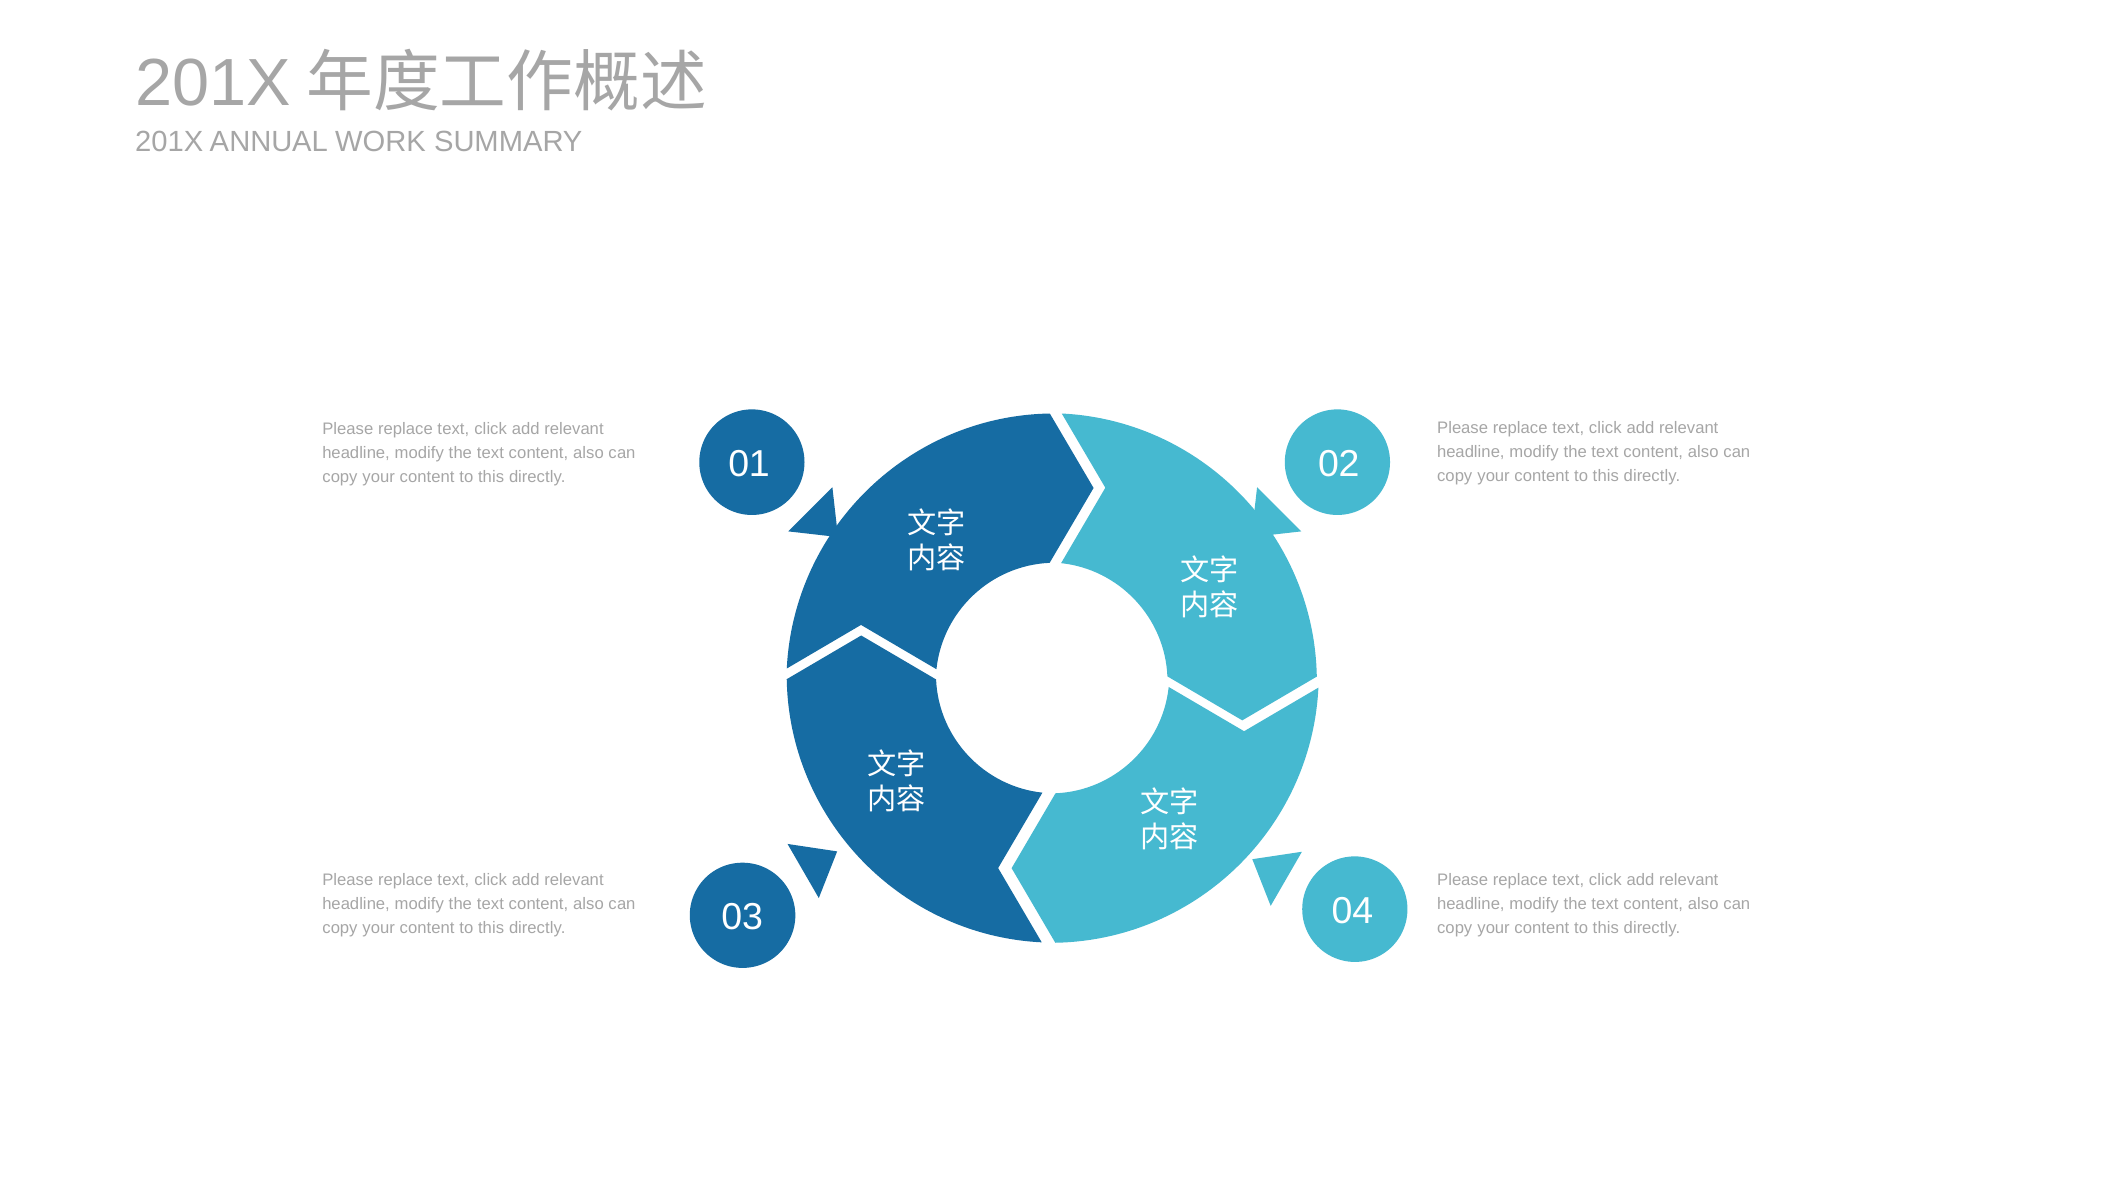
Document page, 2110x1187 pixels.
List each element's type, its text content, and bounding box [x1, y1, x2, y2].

text_box [786, 635, 1043, 943]
text_box Please replace text, click add relevant headline, modify the text content, also can copy your content to this directly. [322, 414, 660, 486]
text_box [699, 409, 856, 543]
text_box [684, 827, 841, 961]
text_box Please replace text, click add relevant headline, modify the text content, also can copy your content to this directly. [1437, 413, 1782, 485]
text_box 文字内容 [855, 724, 939, 836]
text_box 文字内容 [1127, 762, 1212, 875]
text_box 201X ANNUAL WORK SUMMARY [135, 122, 596, 158]
text_box [1011, 686, 1319, 943]
text_box 文字内容 [895, 483, 979, 595]
text_box 文字内容 [1167, 530, 1252, 643]
text_box Please replace text, click add relevant headline, modify the text content, also can copy your content to this directly. [322, 865, 660, 937]
text_box 201X年度工作概述 [135, 38, 783, 119]
text_box Please replace text, click add relevant headline, modify the text content, also can copy your content to this directly. [1437, 865, 1782, 937]
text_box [1234, 409, 1391, 543]
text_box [1248, 835, 1405, 969]
text_box [786, 413, 1094, 670]
text_box [1061, 413, 1317, 721]
